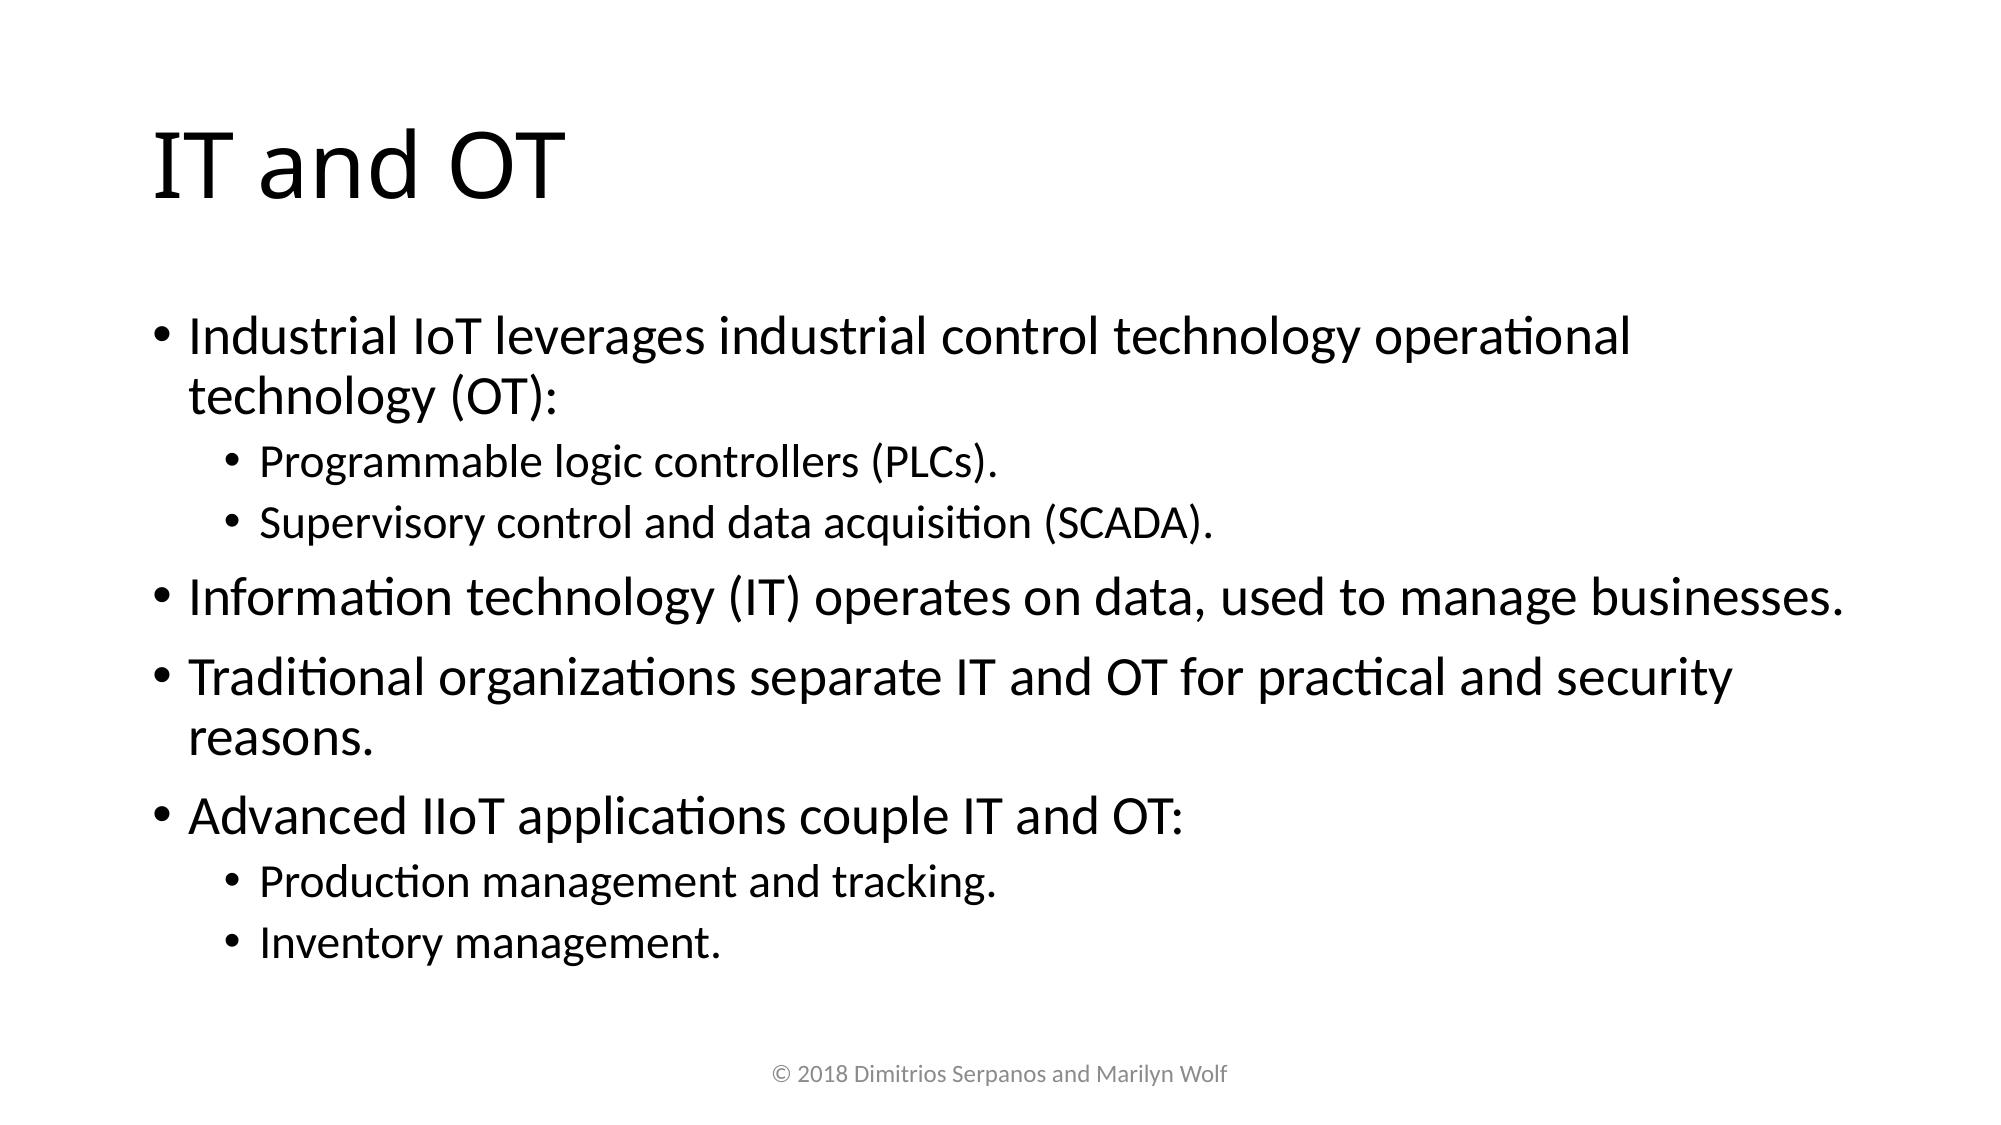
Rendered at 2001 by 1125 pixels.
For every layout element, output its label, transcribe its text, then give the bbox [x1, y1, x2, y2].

footer © 2018 Dimitrios Serpanos and Marilyn Wolf [662, 1042, 1338, 1103]
title IT and OT [137, 59, 1863, 278]
list Industrial IoT leverages industrial control technology operational technology (OT): Programmable logic controllers (PLCs). Supervisory control and data acquisition (SCADA). Information technology (IT) operates on data, used to manage businesses. Traditional organizations separate IT and OT for practical and security reasons. Advanced IIoT applications couple IT and OT: Production management and tracking. Inventory management. [137, 299, 1863, 1014]
